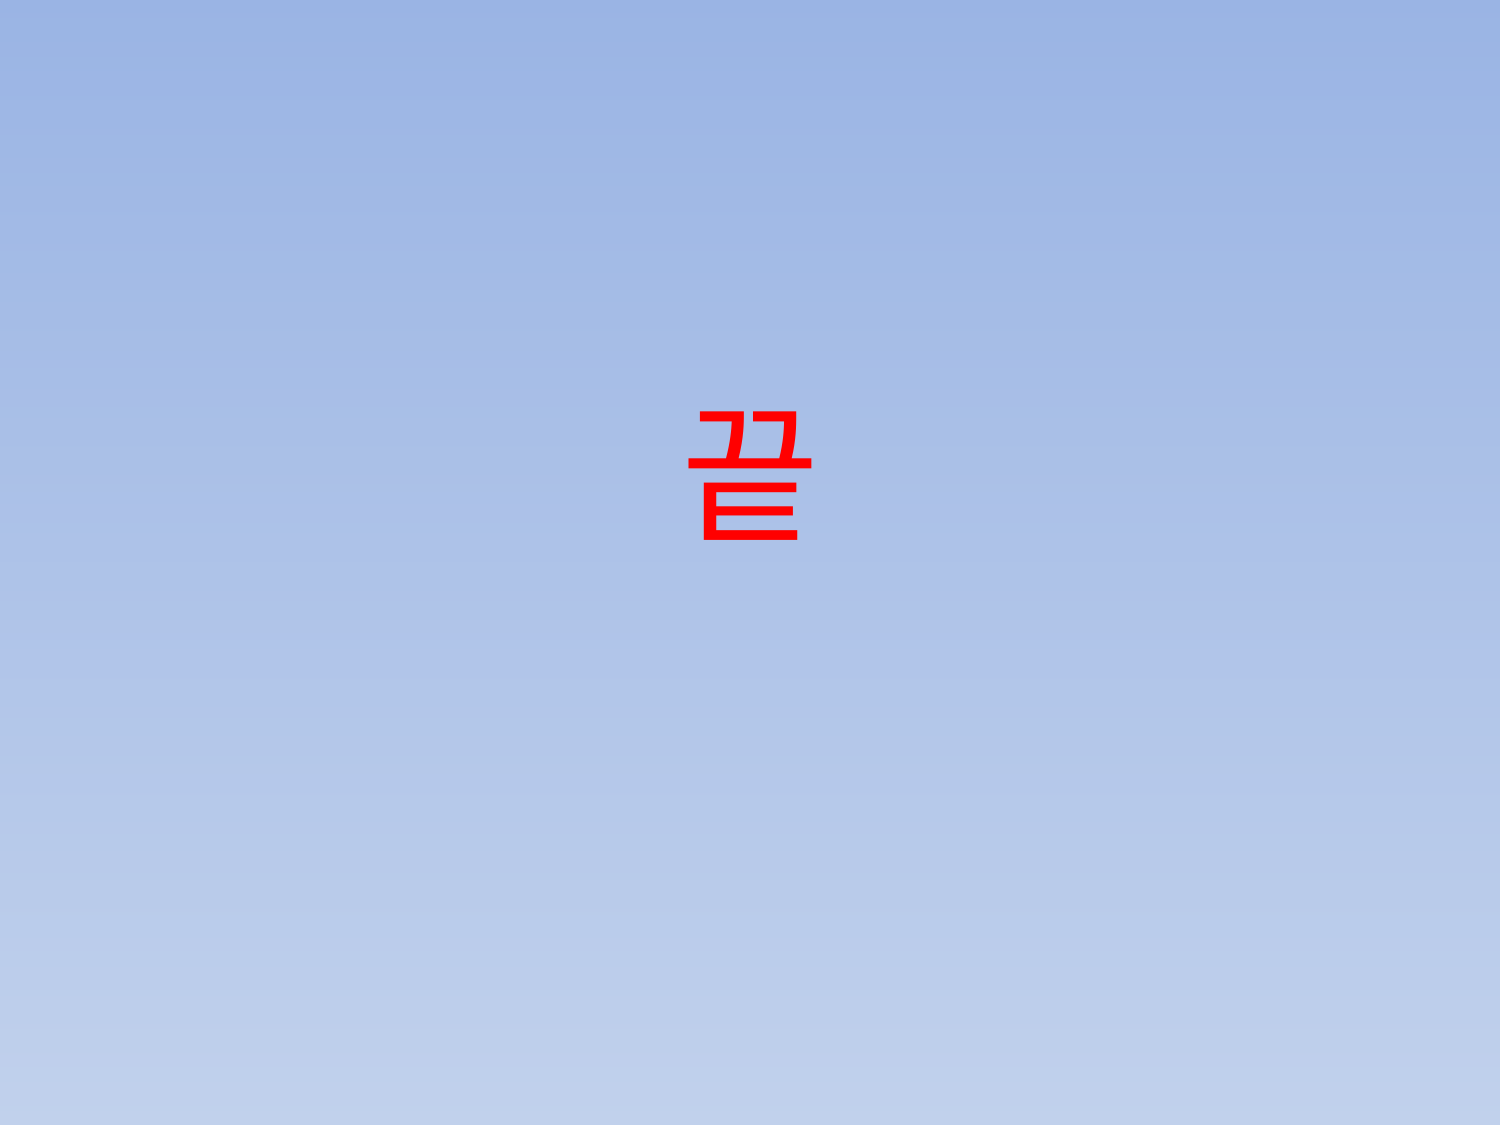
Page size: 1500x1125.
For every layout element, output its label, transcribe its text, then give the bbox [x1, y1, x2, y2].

title 끝 [112, 349, 1388, 591]
